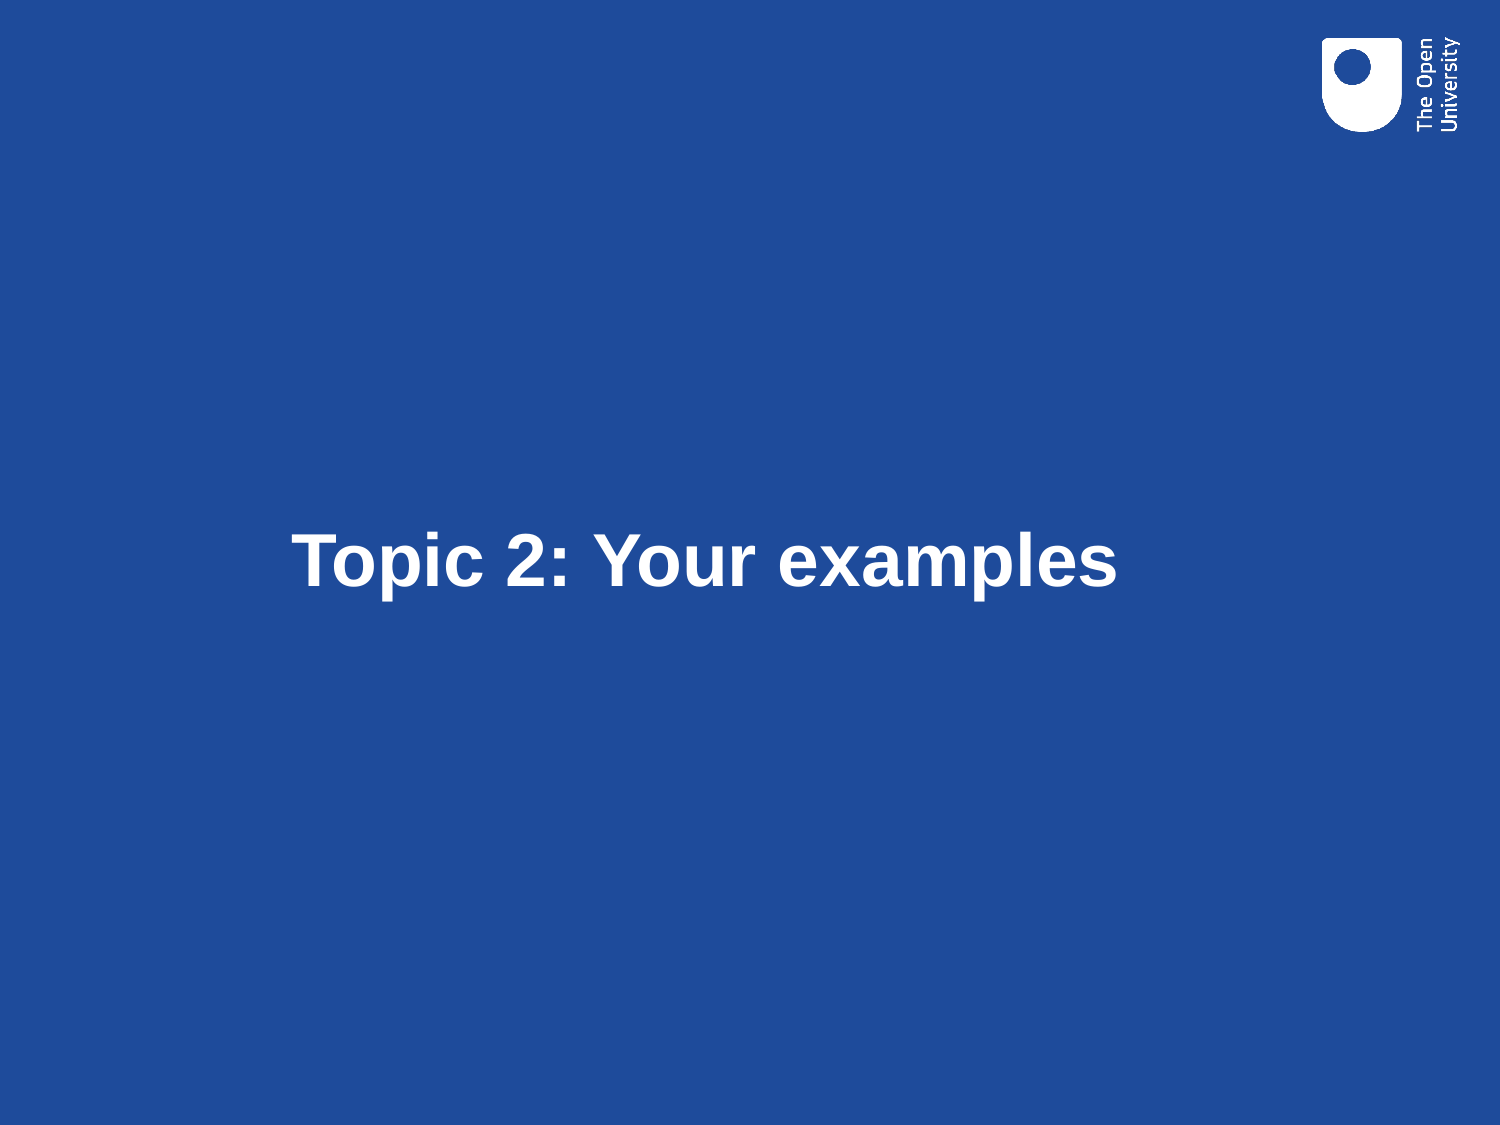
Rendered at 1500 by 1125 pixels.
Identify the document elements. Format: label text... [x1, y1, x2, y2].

picture [1322, 37, 1460, 132]
title Topic 2: Your examples [291, 521, 1177, 604]
